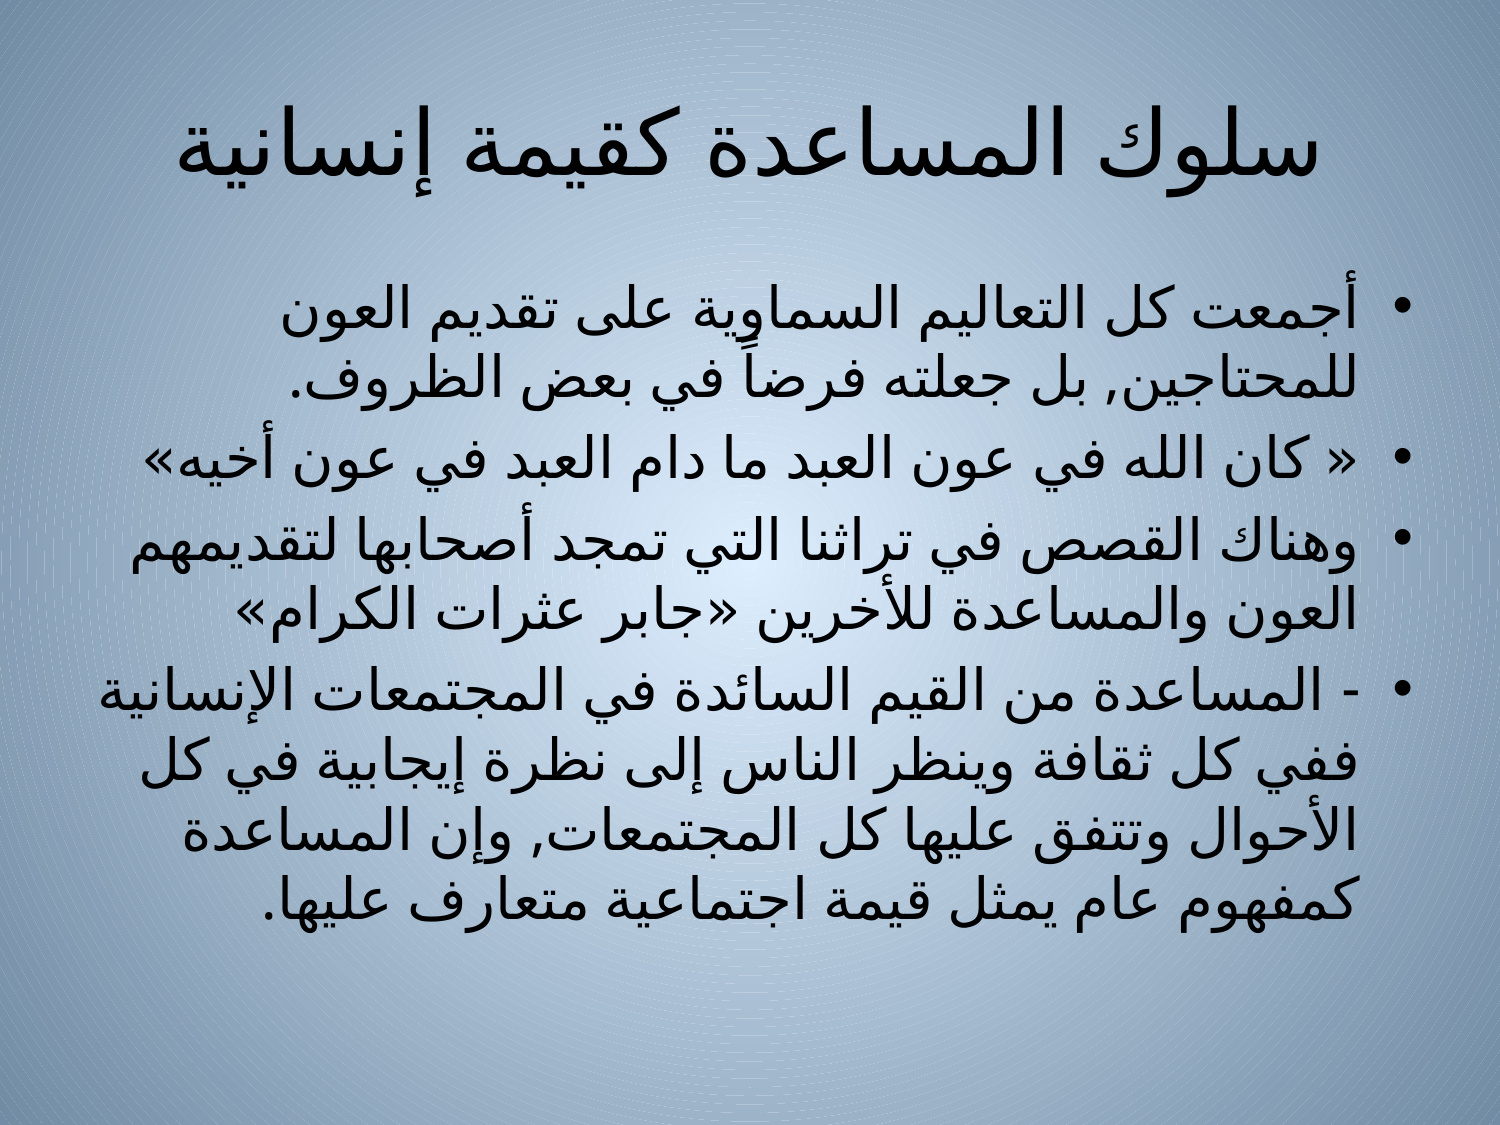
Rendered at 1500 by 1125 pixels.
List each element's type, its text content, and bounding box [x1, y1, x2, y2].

title سلوك المساعدة كقيمة إنسانية [75, 45, 1425, 233]
list أجمعت كل التعاليم السماوية على تقديم العون للمحتاجين, بل جعلته فرضاً في بعض الظروف. « كان الله في عون العبد ما دام العبد في عون أخيه» وهناك القصص في تراثنا التي تمجد أصحابها لتقديمهم العون والمساعدة للأخرين «جابر عثرات الكرام» - المساعدة من القيم السائدة في المجتمعات الإنسانية ففي كل ثقافة وينظر الناس إلى نظرة إيجابية في كل الأحوال وتتفق عليها كل المجتمعات, وإن المساعدة كمفهوم عام يمثل قيمة اجتماعية متعارف عليها. [75, 262, 1425, 1005]
